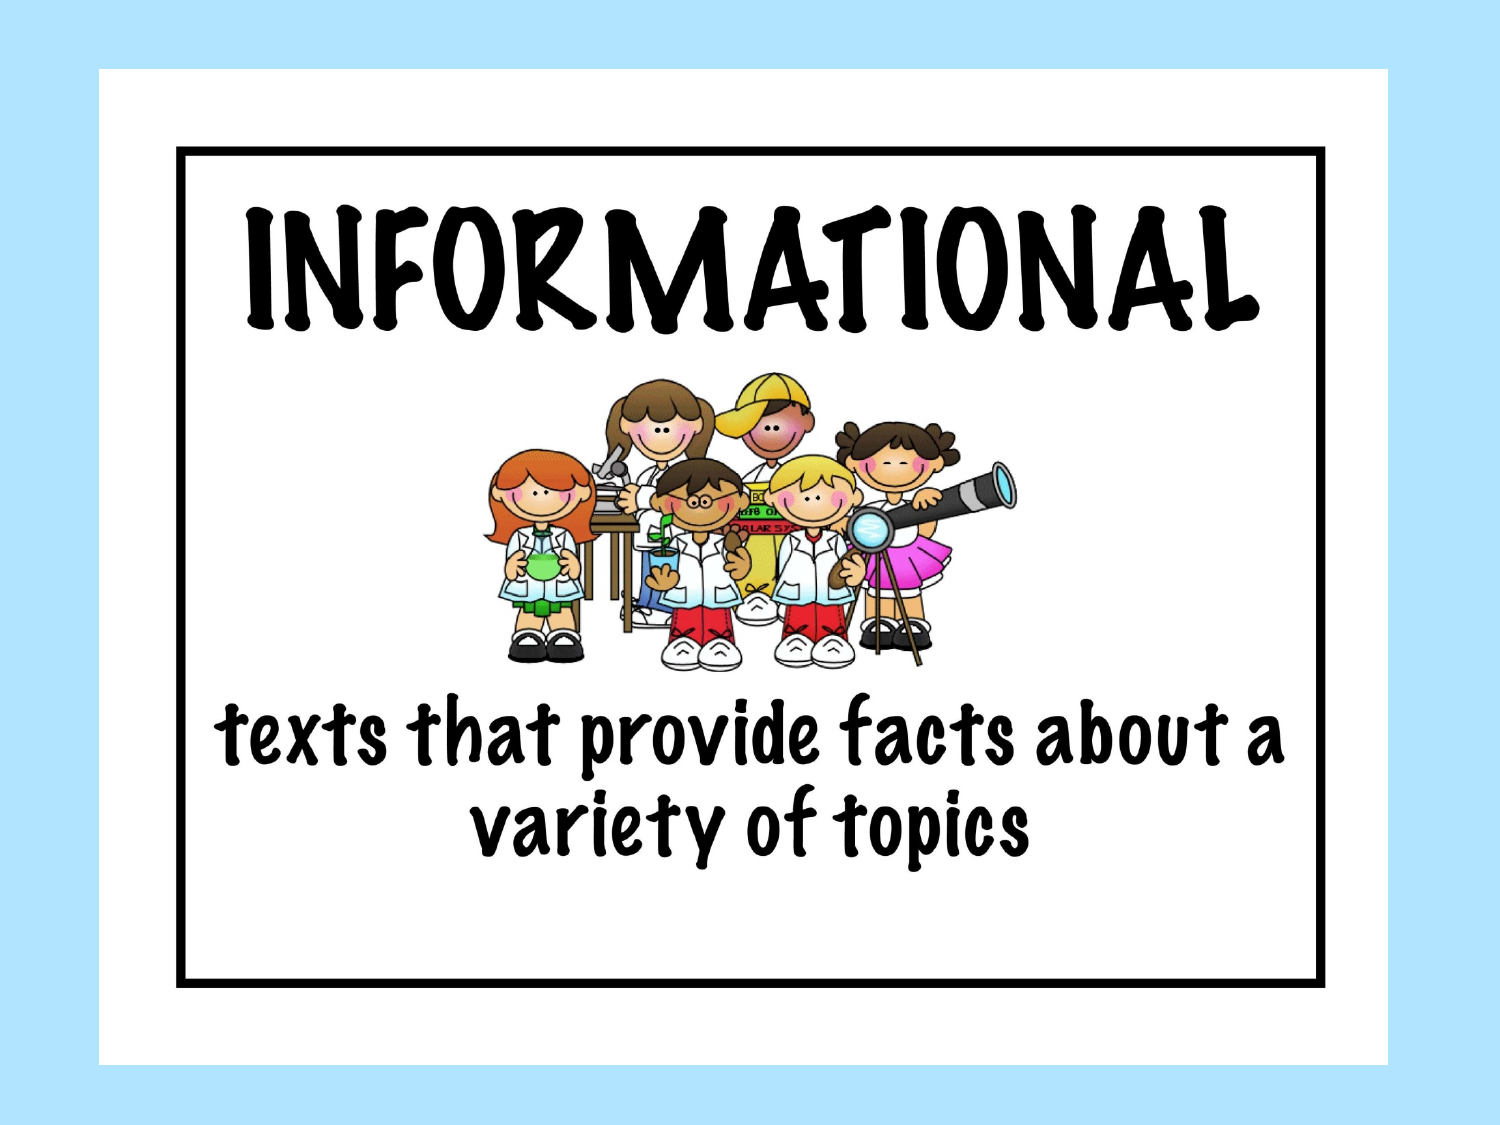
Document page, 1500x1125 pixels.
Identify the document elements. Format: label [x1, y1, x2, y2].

picture [99, 69, 1388, 1065]
